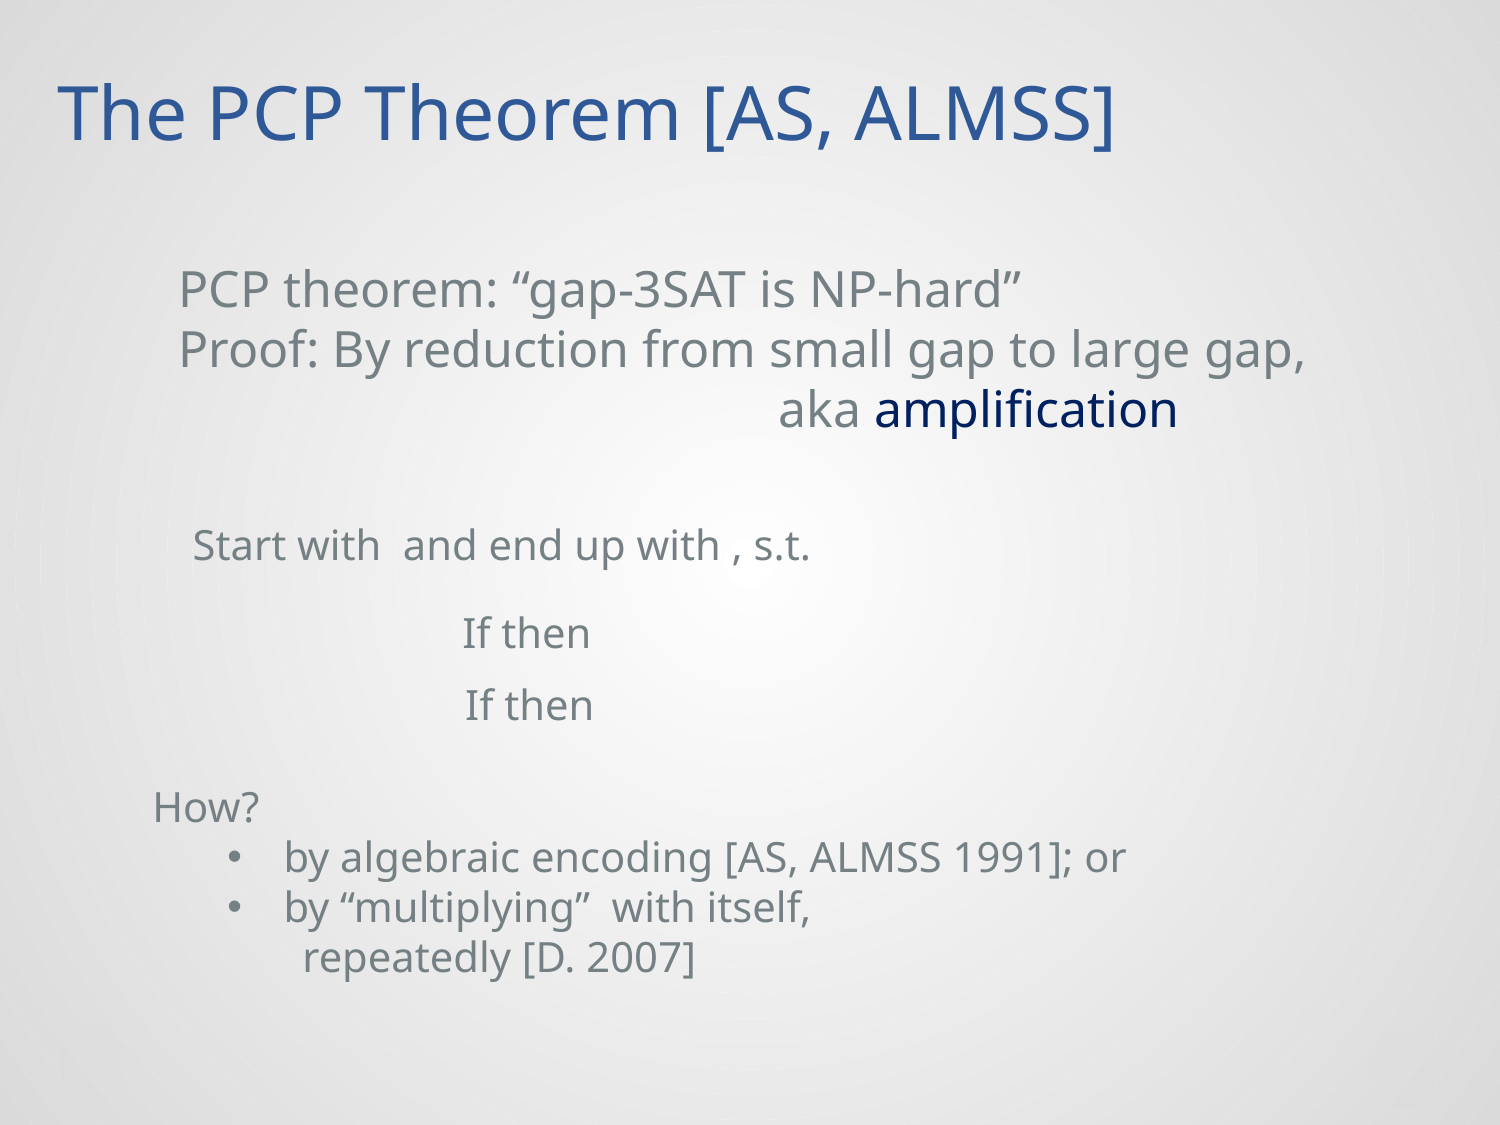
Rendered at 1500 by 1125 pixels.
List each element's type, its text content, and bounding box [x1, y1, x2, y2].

text_box The PCP Theorem [AS, ALMSS] [0, 0, 1175, 163]
text_box PCP theorem: “gap-3SAT is NP-hard” Proof: By reduction from small gap to large gap, aka amplification [163, 249, 1336, 445]
